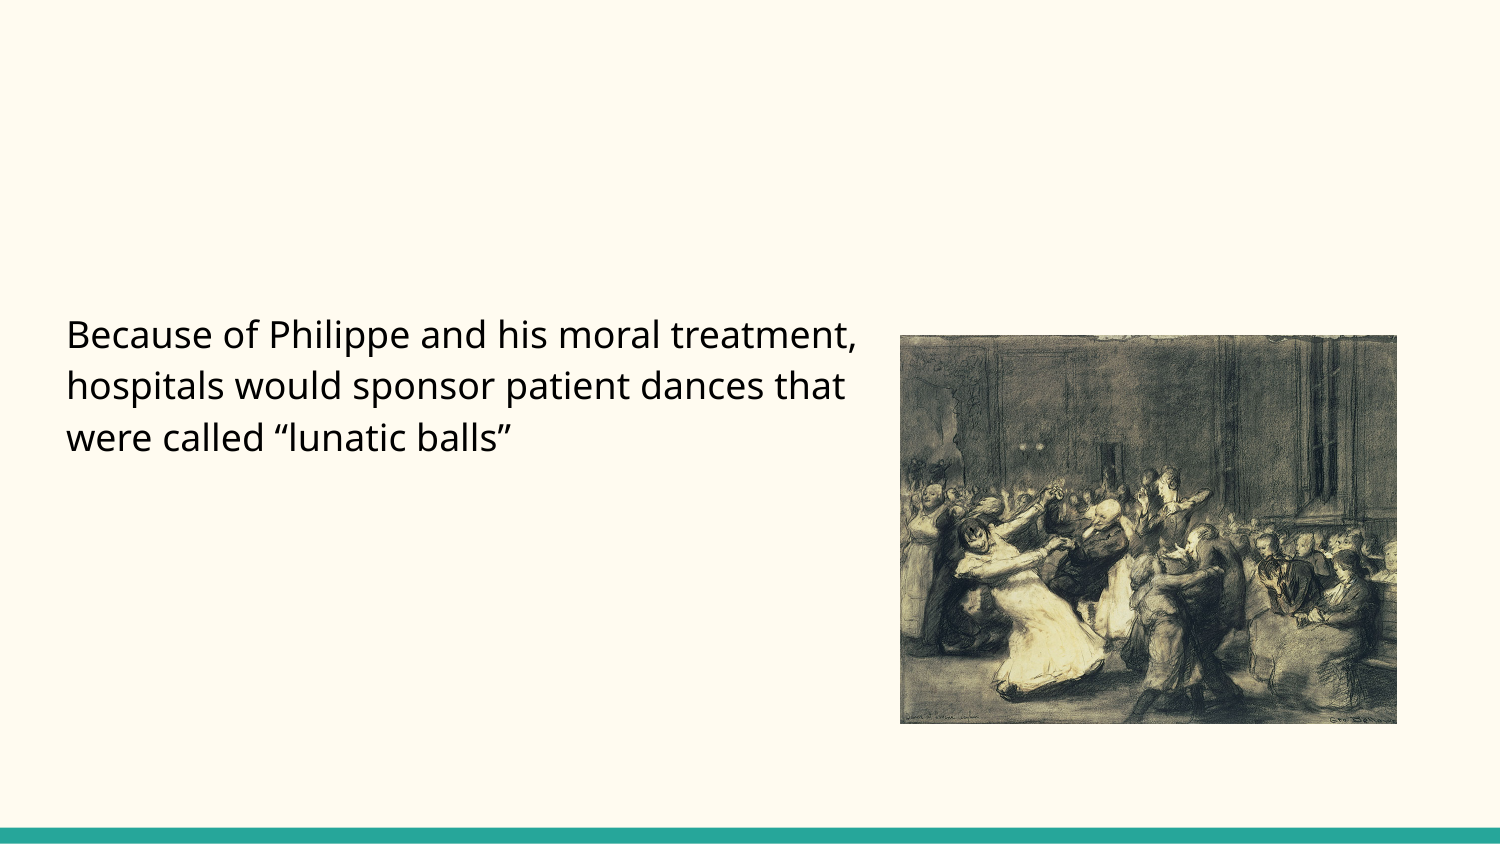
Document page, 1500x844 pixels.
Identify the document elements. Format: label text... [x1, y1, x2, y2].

picture [900, 335, 1397, 724]
list Because of Philippe and his moral treatment, hospitals would sponsor patient dances that were called “lunatic balls” [51, 192, 1449, 750]
